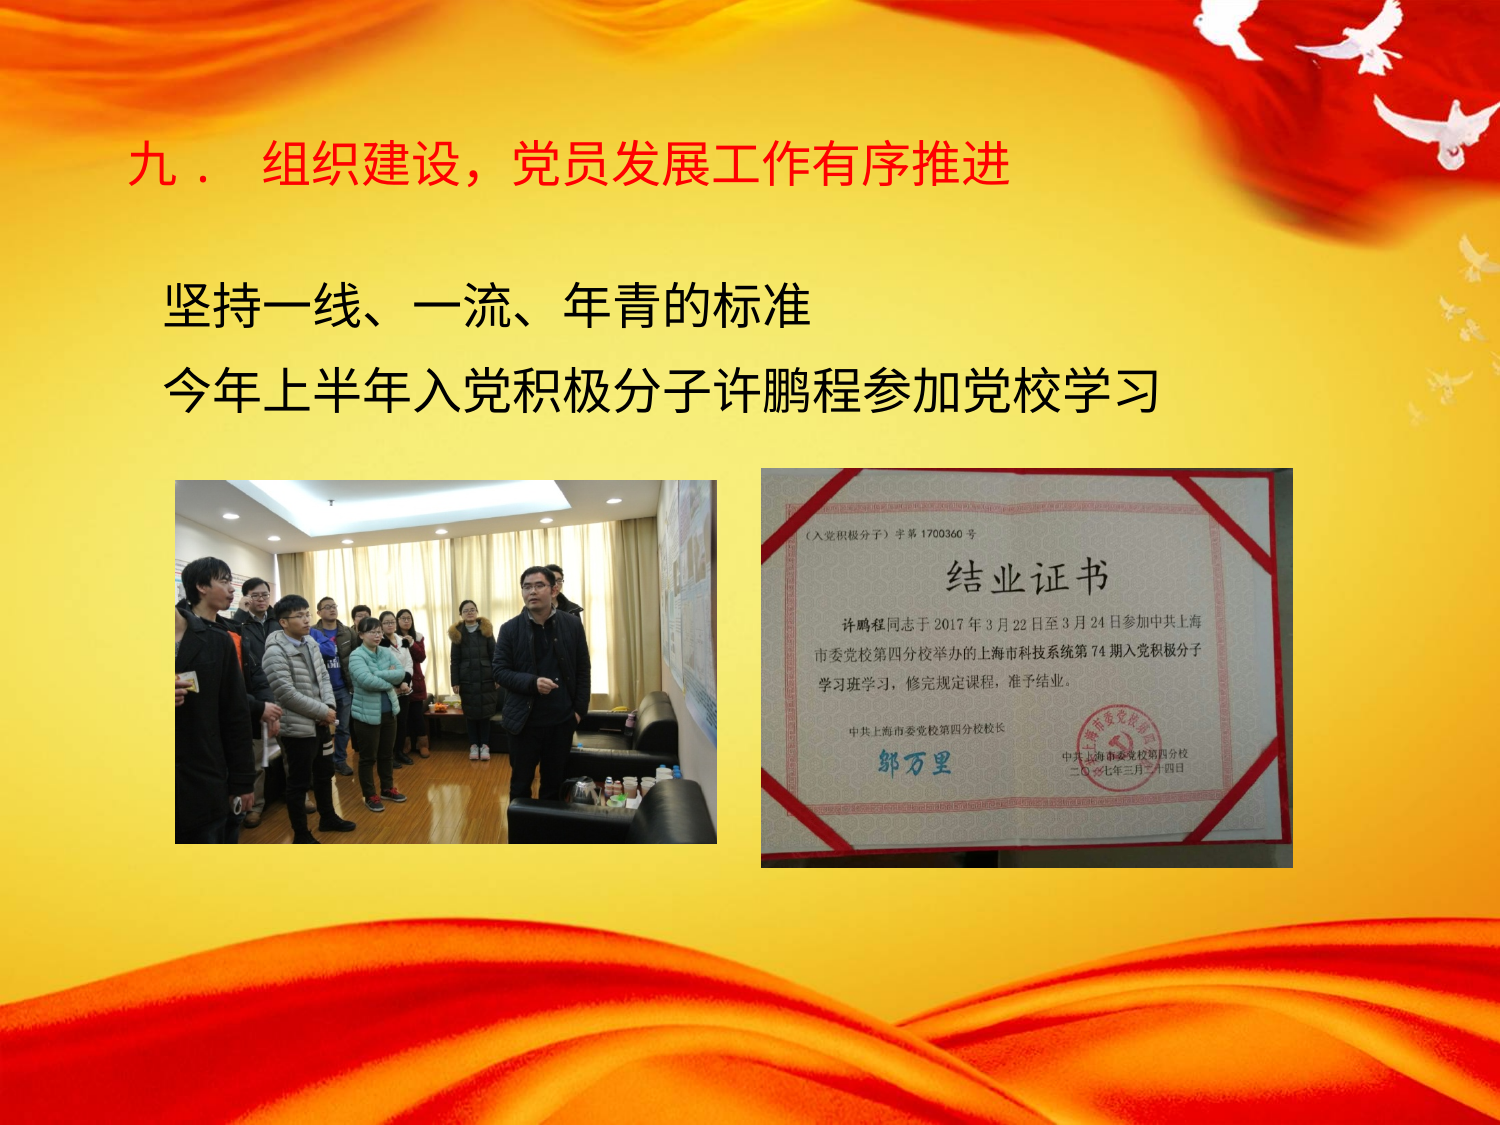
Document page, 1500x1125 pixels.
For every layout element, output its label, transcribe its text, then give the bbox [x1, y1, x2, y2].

text_box 九. 组织建设，党员发展工作有序推进 [112, 125, 1341, 201]
text_box 坚持一线、一流、年青的标准 今年上半年入党积极分子许鹏程参加党校学习 [147, 267, 1412, 427]
picture [0, 0, 1500, 1125]
